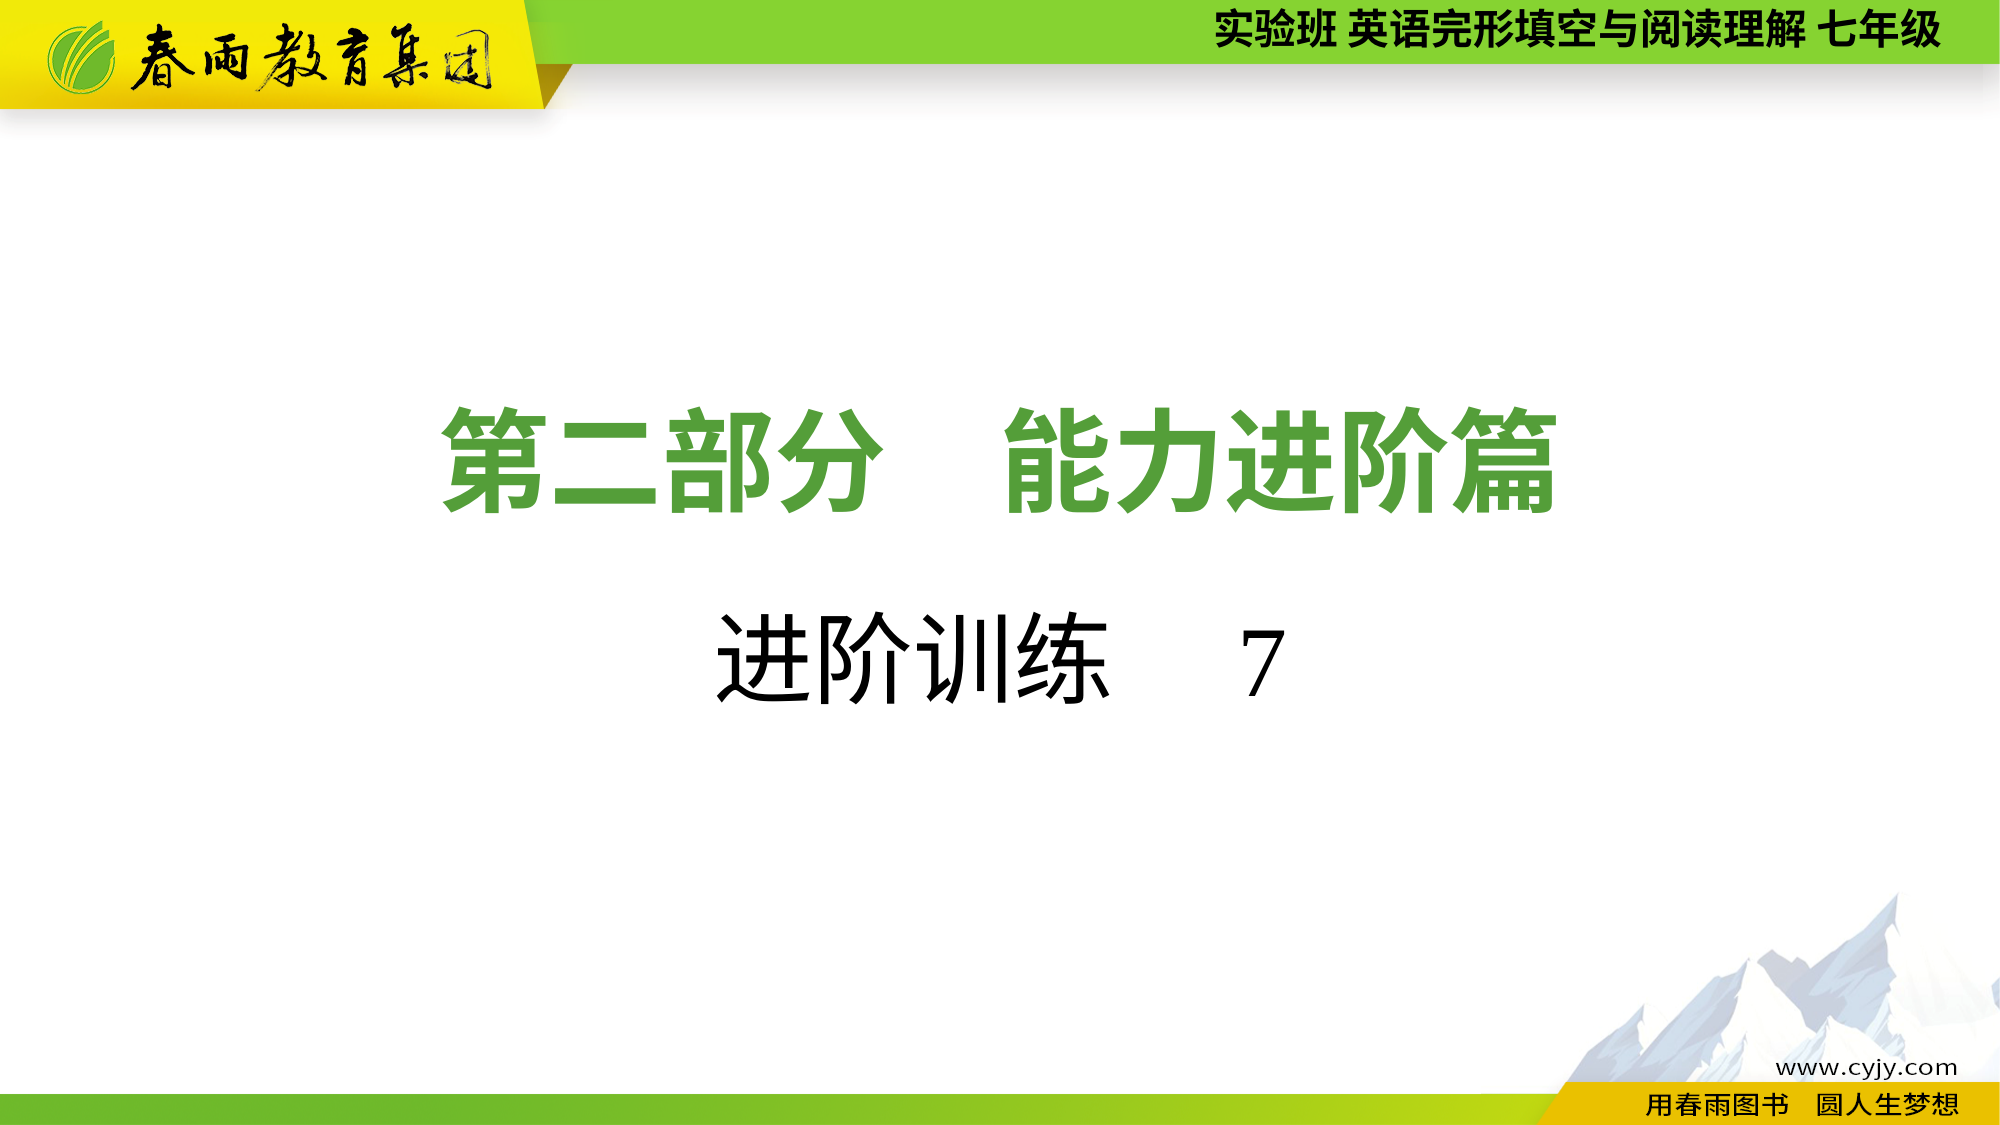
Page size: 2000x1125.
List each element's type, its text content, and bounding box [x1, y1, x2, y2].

text_box 第二部分 能力进阶篇 [54, 316, 1946, 528]
text_box 进阶训练 7 [54, 528, 1946, 724]
picture [0, 0, 2000, 1125]
